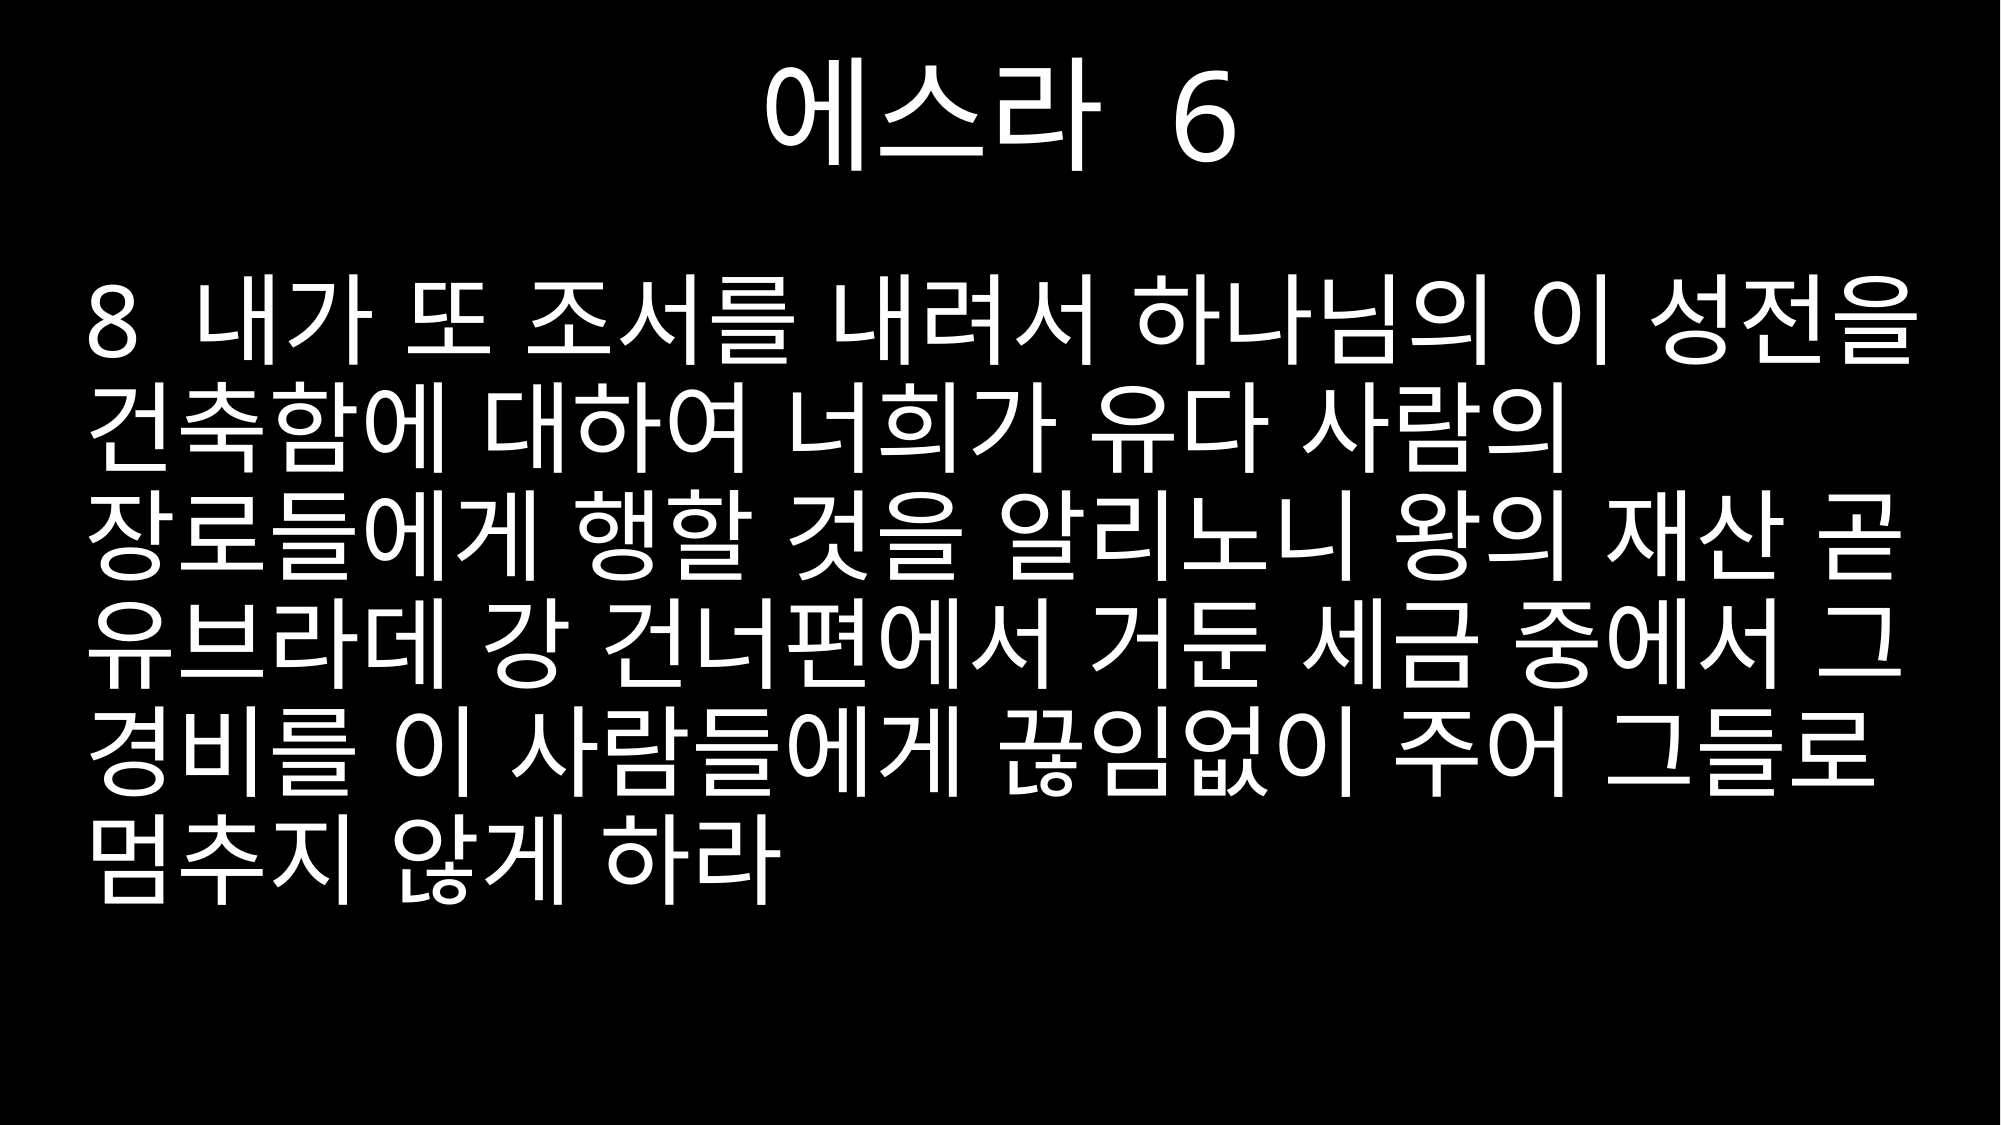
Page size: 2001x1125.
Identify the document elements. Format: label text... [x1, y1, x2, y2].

picture [0, 0, 2001, 1125]
footer 에스라 6 [0, 32, 2000, 192]
list 8 내가 또 조서를 내려서 하나님의 이 성전을 건축함에 대하여 너희가 유다 사람의 장로들에게 행할 것을 알리노니 왕의 재산 곧 유브라데 강 건너편에서 거둔 세금 중에서 그 경비를 이 사람들에게 끊임없이 주어 그들로 멈추지 않게 하라 [69, 263, 1953, 423]
